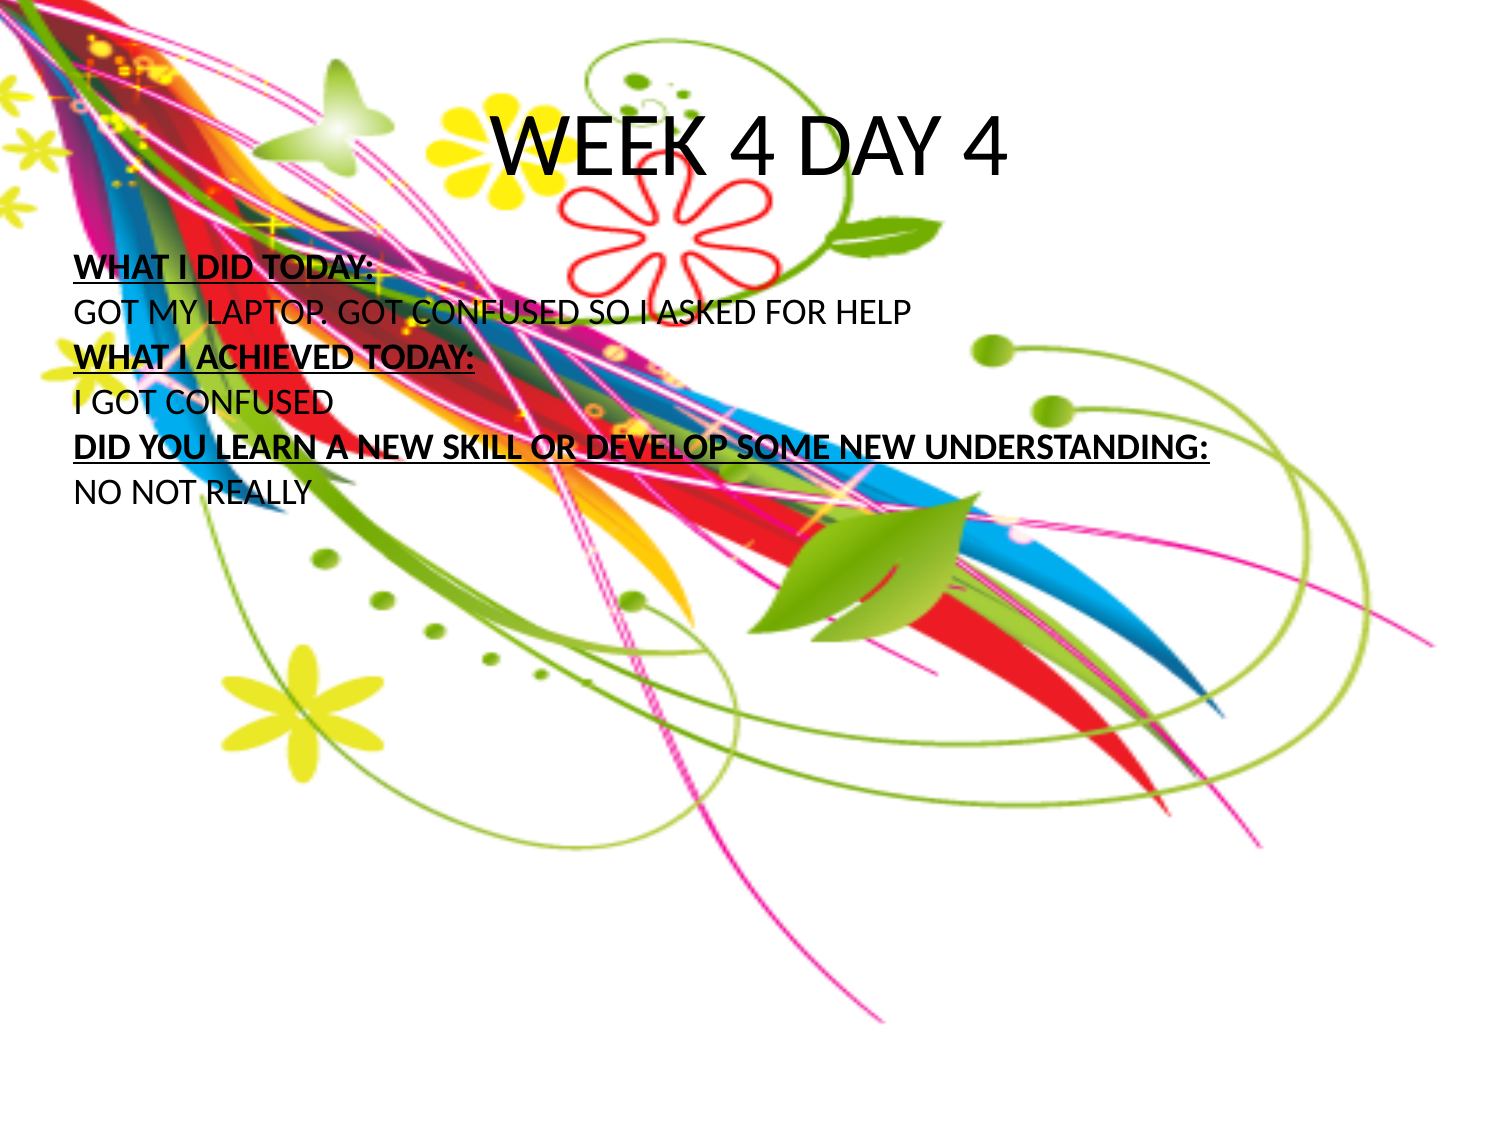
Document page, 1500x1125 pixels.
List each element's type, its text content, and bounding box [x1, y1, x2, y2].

picture [0, 0, 1500, 1125]
text_box WHAT I DID TODAY: GOT MY LAPTOP. GOT CONFUSED SO I ASKED FOR HELP WHAT I ACHIEVED TODAY: I GOT CONFUSED DID YOU LEARN A NEW SKILL OR DEVELOP SOME NEW UNDERSTANDING: NO NOT REALLY [58, 234, 1430, 520]
title WEEK 4 DAY 4 [75, 45, 1425, 233]
